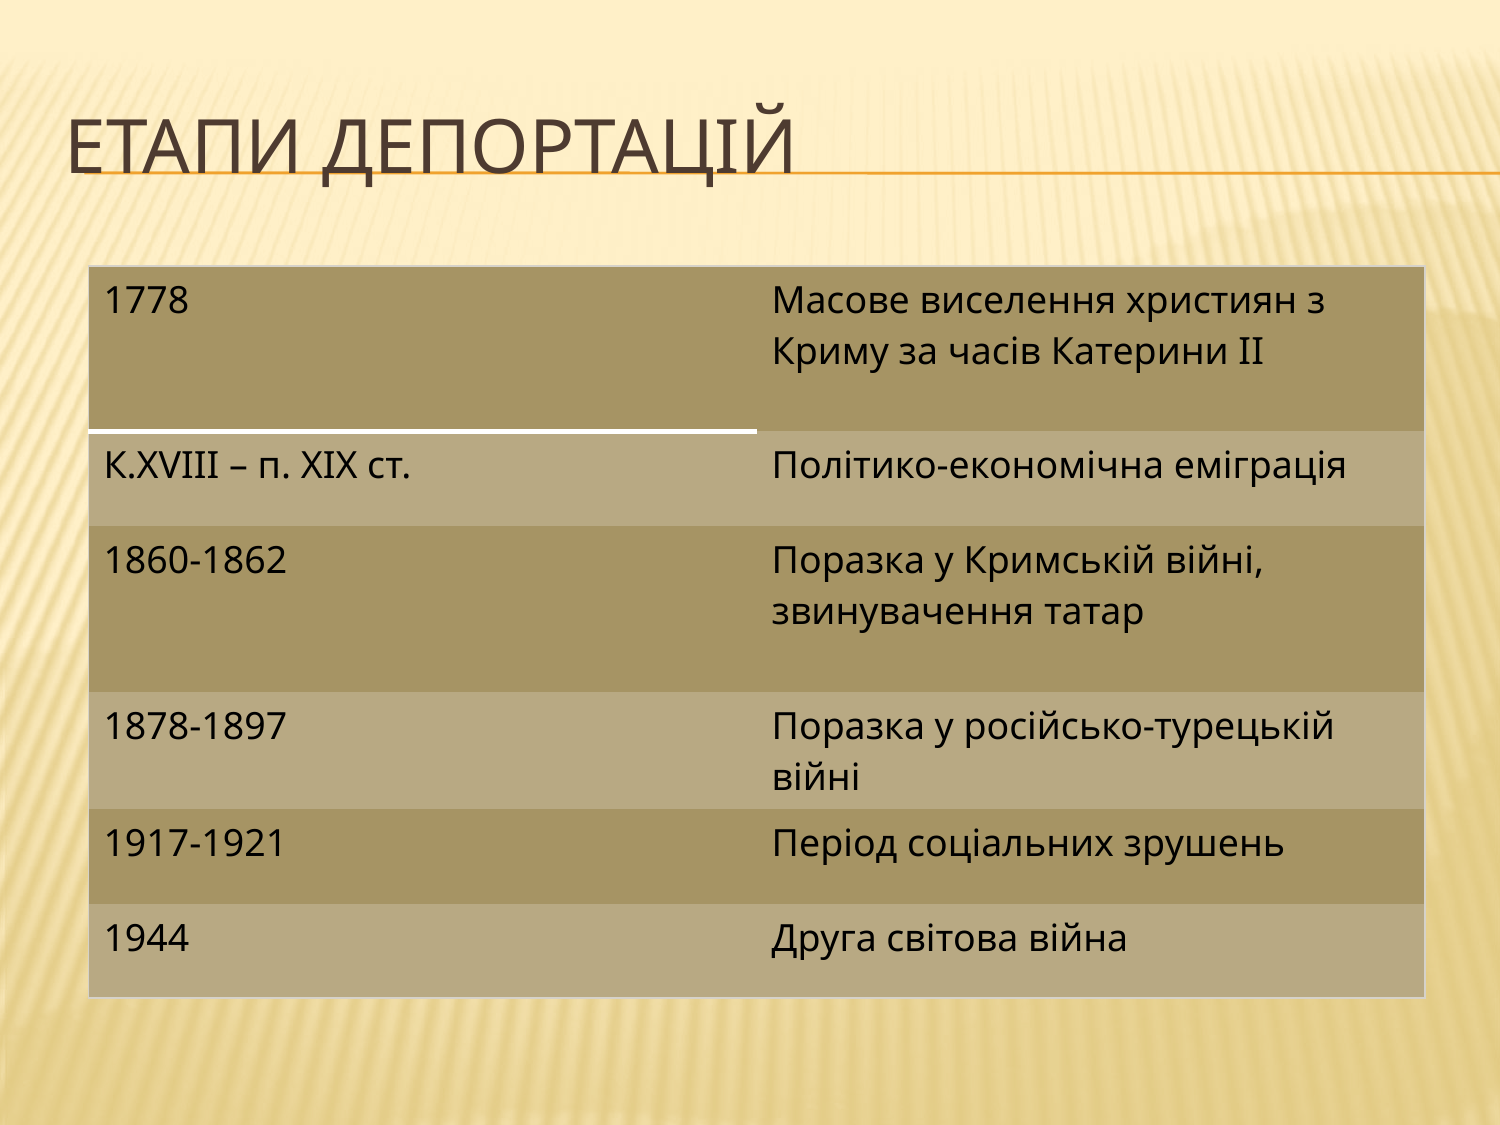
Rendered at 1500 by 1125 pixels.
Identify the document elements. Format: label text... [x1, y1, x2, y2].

table_header 1778 [89, 267, 757, 429]
table_cell Друга світова війна [757, 904, 1424, 997]
table_cell 1944 [89, 904, 757, 997]
table_cell Політико-економічна еміграція [757, 431, 1424, 526]
table_cell 1917-1921 [89, 809, 757, 904]
table_cell 1878-1897 [89, 692, 757, 809]
table_cell Поразка у Кримській війні, звинувачення татар [757, 526, 1424, 692]
table_header Масове виселення християн з Криму за часів Катерини ІІ [757, 267, 1424, 431]
table_cell 1860-1862 [89, 526, 757, 692]
table_cell К.ХVIII – п. ХІХ ст. [89, 434, 757, 526]
table_cell Поразка у російсько-турецькій війні [757, 692, 1424, 809]
table_cell Період соціальних зрушень [757, 809, 1424, 904]
title Етапи депортацій [50, 75, 1475, 213]
